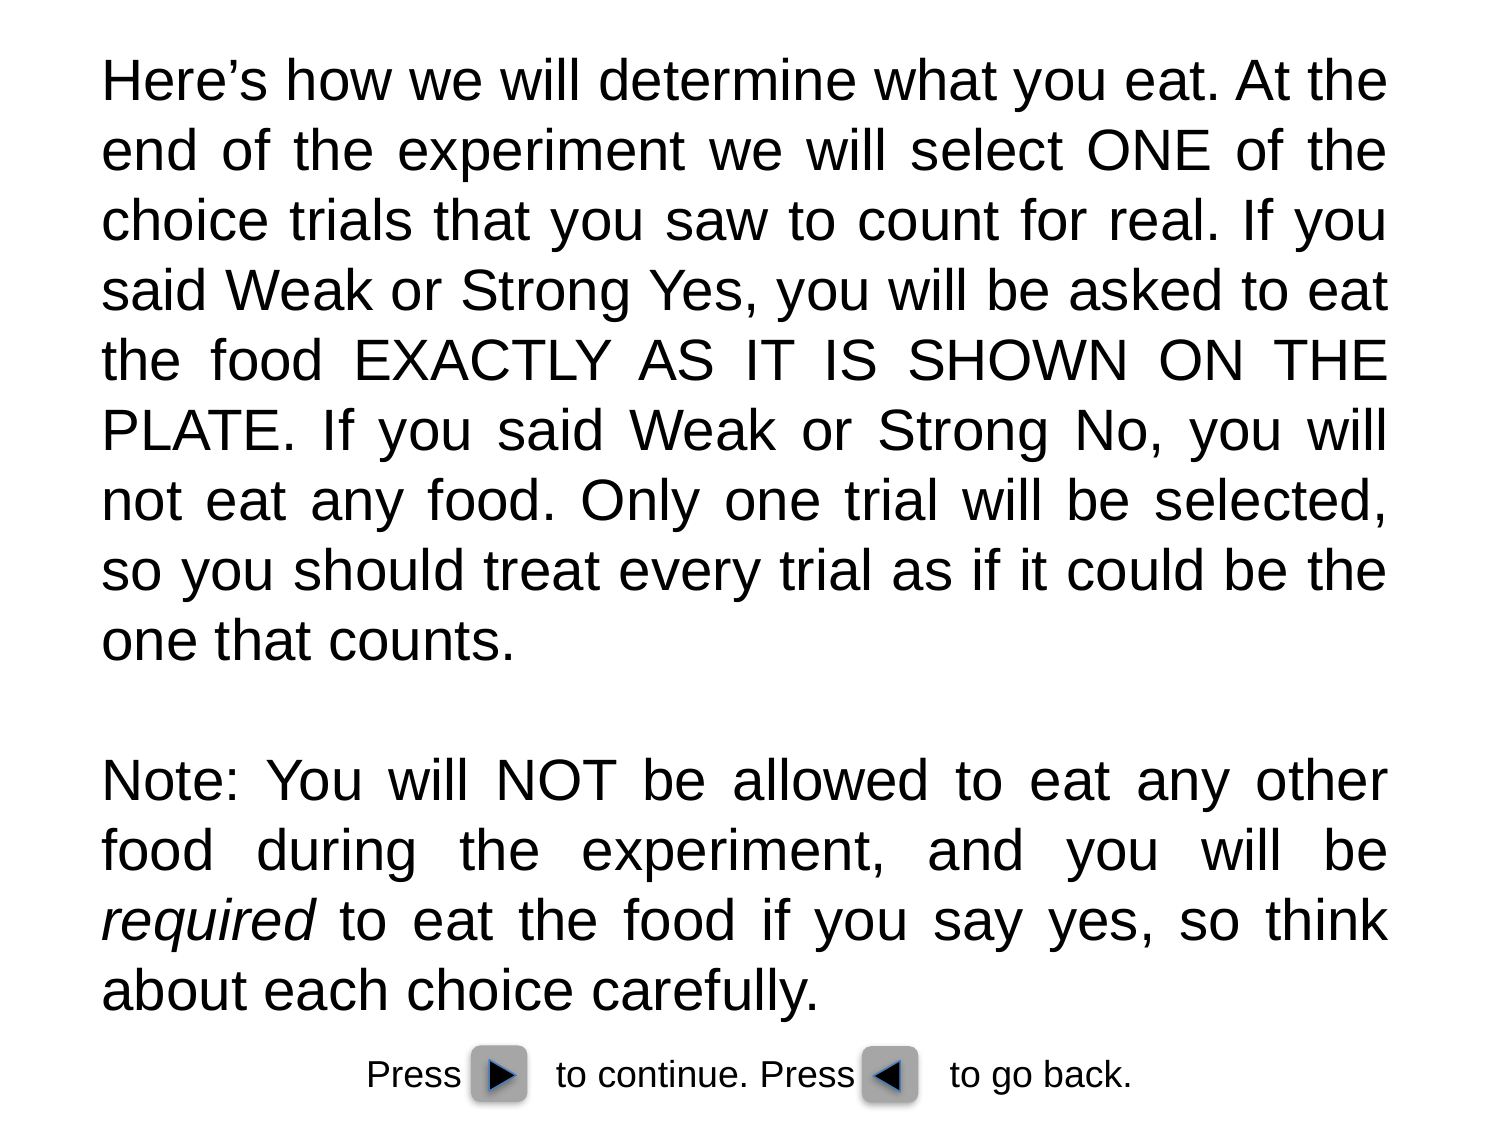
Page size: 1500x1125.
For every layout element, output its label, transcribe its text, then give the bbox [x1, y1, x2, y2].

text_box Here’s how we will determine what you eat. At the end of the experiment we will select ONE of the choice trials that you saw to count for real. If you said Weak or Strong Yes, you will be asked to eat the food EXACTLY AS IT IS SHOWN ON THE PLATE. If you said Weak or Strong No, you will not eat any food. Only one trial will be selected, so you should treat every trial as if it could be the one that counts. Note: You will NOT be allowed to eat any other food during the experiment, and you will be required to eat the food if you say yes, so think about each choice carefully. [86, 34, 1405, 1030]
